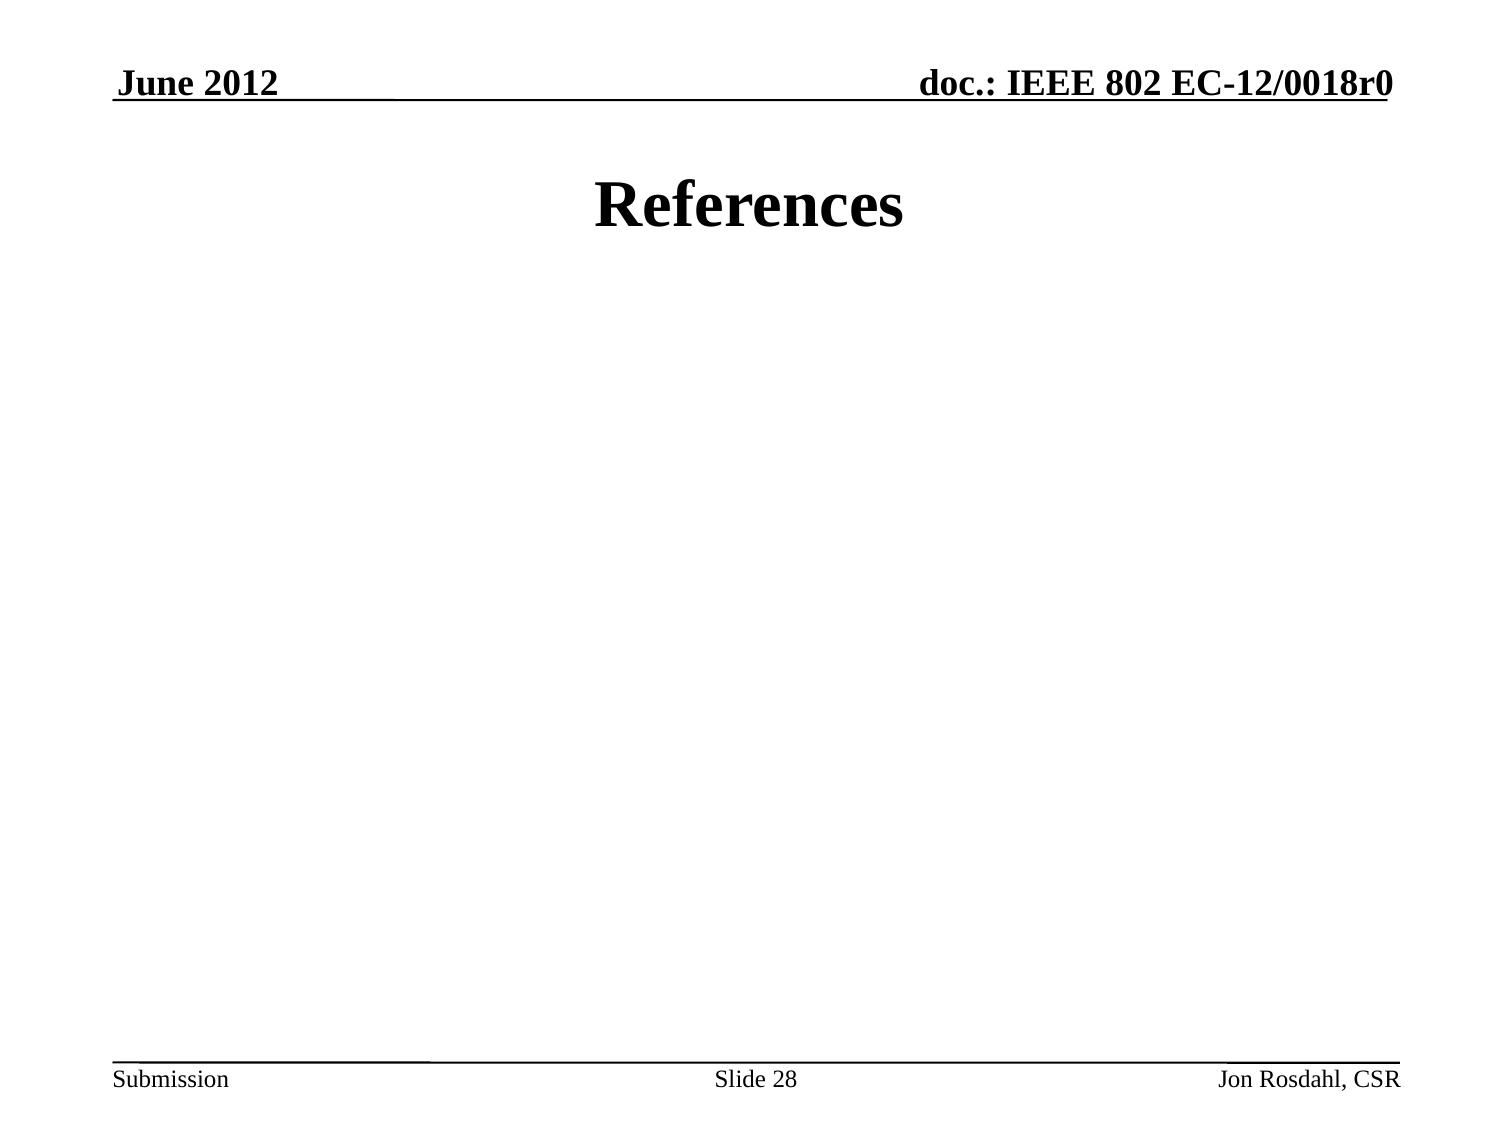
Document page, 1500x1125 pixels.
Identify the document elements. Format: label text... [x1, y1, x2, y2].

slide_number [116, 58, 507, 104]
footer Jon Rosdahl, CSR [1019, 1061, 1402, 1093]
slide_number Slide 28 [712, 1061, 800, 1123]
title References [112, 112, 1388, 288]
